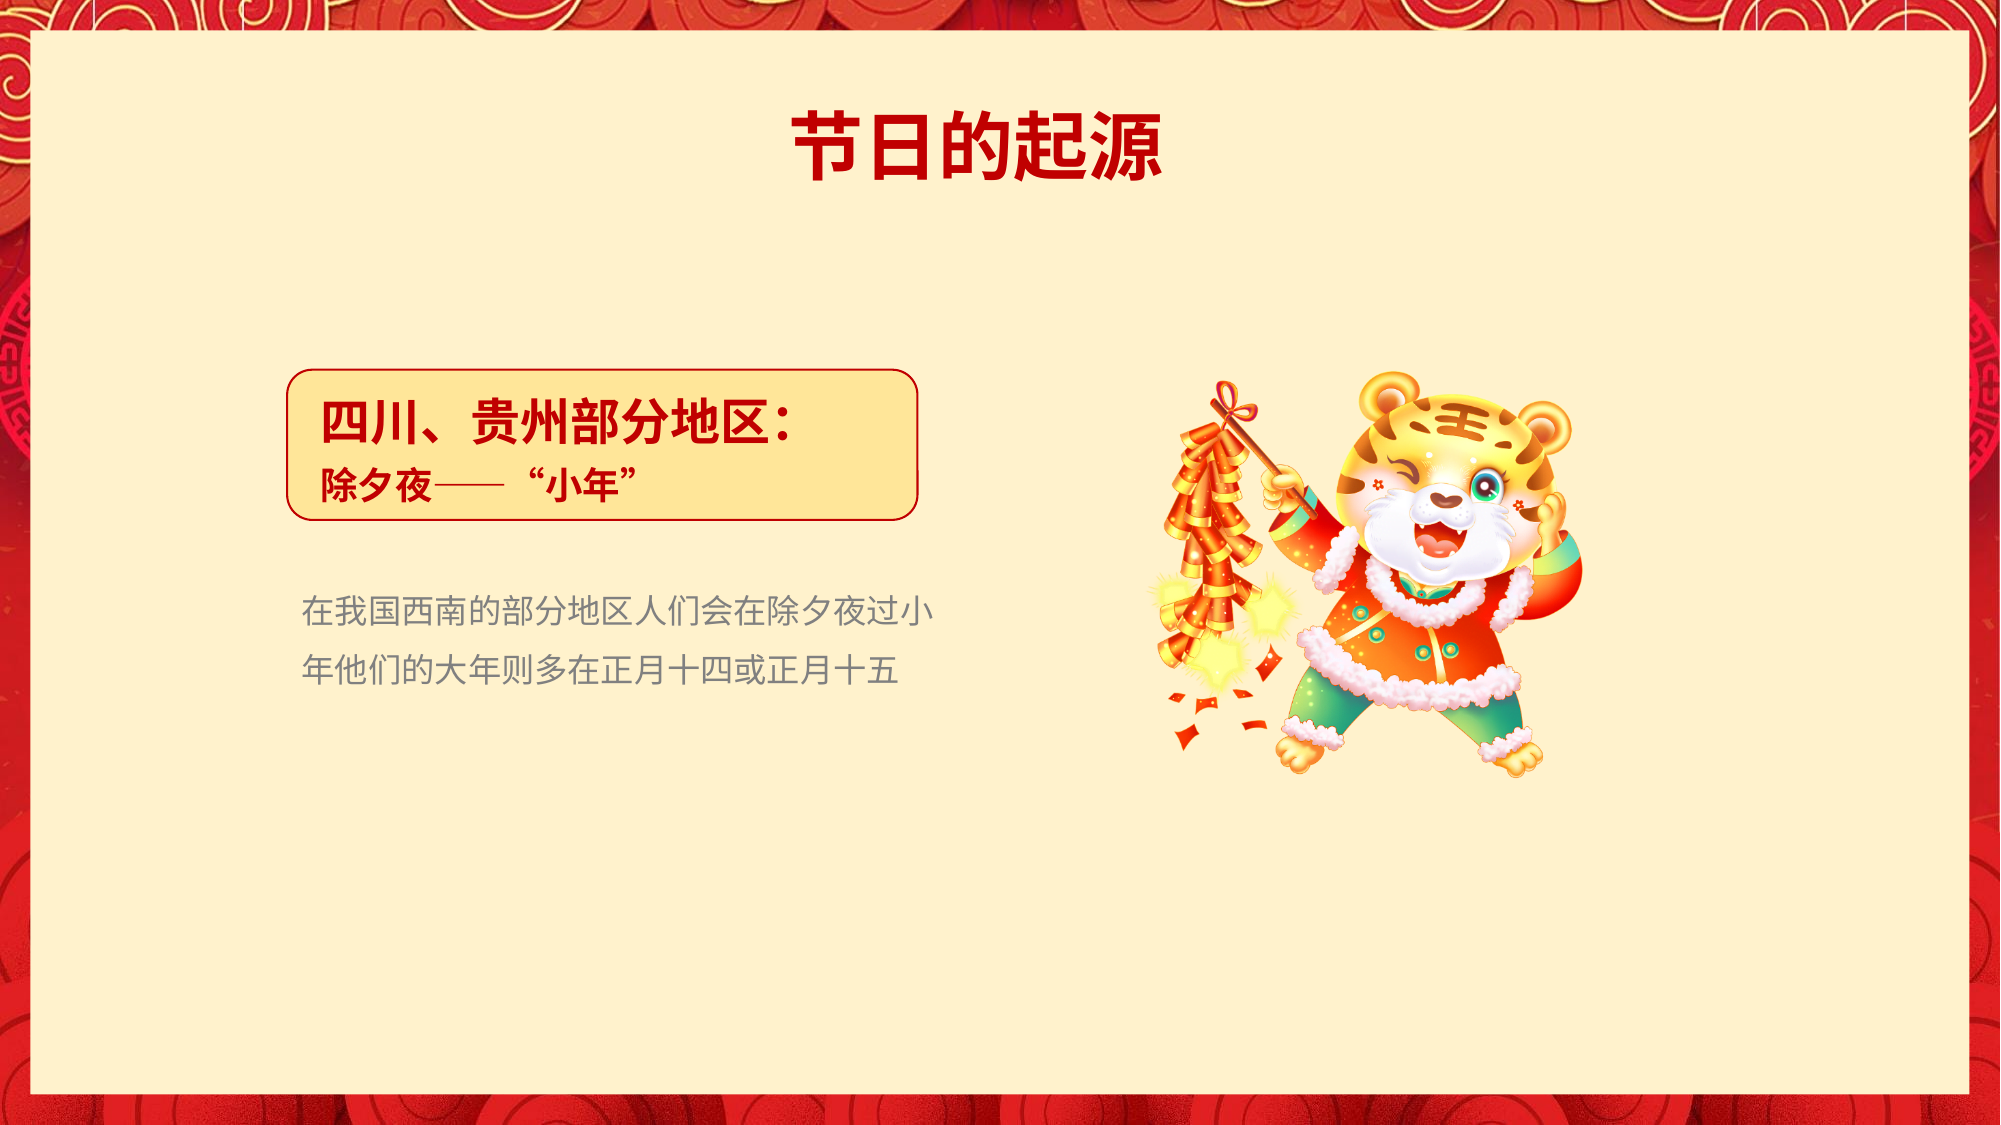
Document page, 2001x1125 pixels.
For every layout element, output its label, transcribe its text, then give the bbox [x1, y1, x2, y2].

text_box 节日的起源 [773, 92, 1227, 198]
text_box 在我国西南的部分地区人们会在除夕夜过小年他们的大年则多在正月十四或正月十五 [287, 562, 965, 697]
picture [0, 0, 2000, 1125]
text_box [287, 369, 918, 520]
